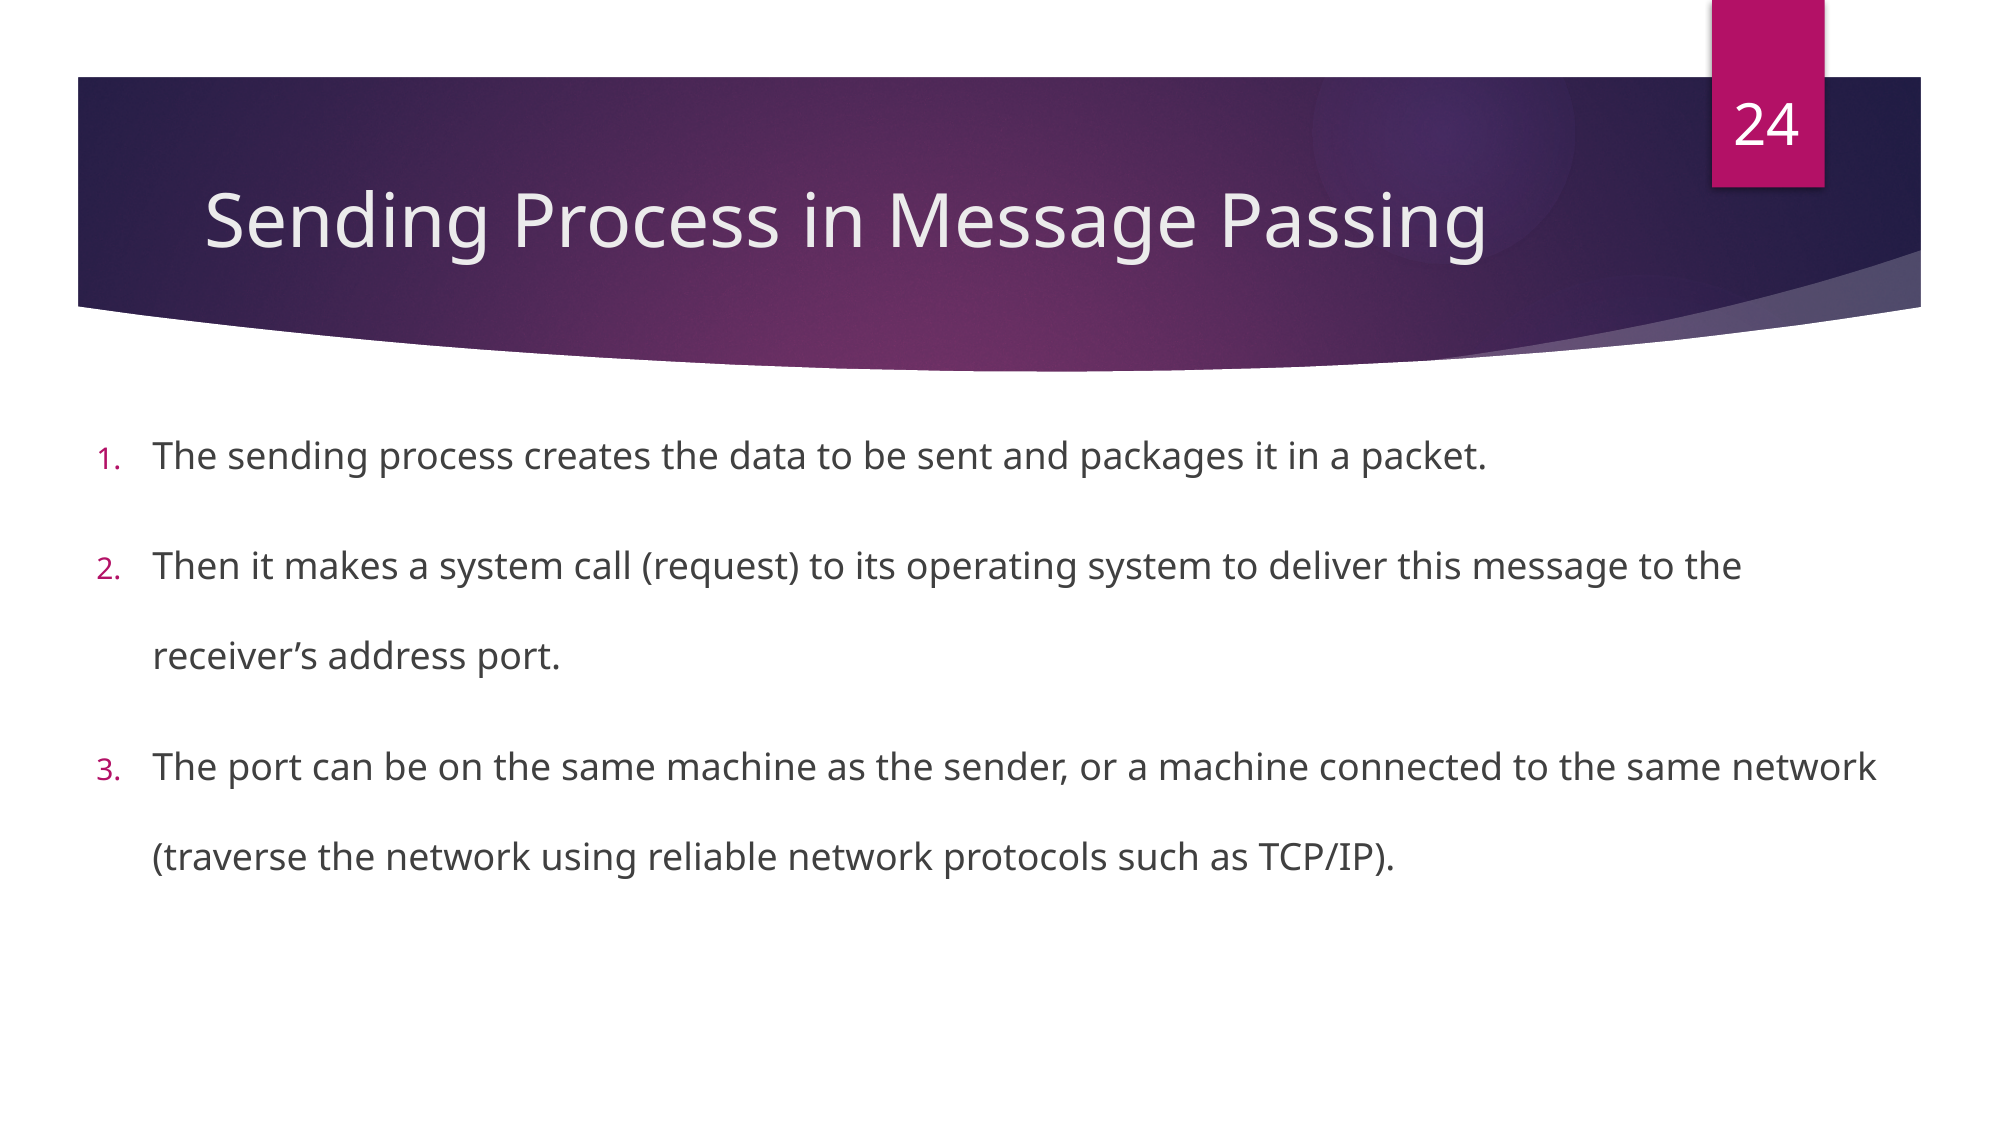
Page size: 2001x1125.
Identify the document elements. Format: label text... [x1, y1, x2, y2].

slide_number 24 [1698, 48, 1836, 175]
title Sending Process in Message Passing [189, 159, 1627, 276]
list The sending process creates the data to be sent and packages it in a packet. Then it makes a system call (request) to its operating system to deliver this message to the receiver’s address port. The port can be on the same machine as the sender, or a machine connected to the same network (traverse the network using reliable network protocols such as TCP/IP). [81, 379, 1905, 1071]
